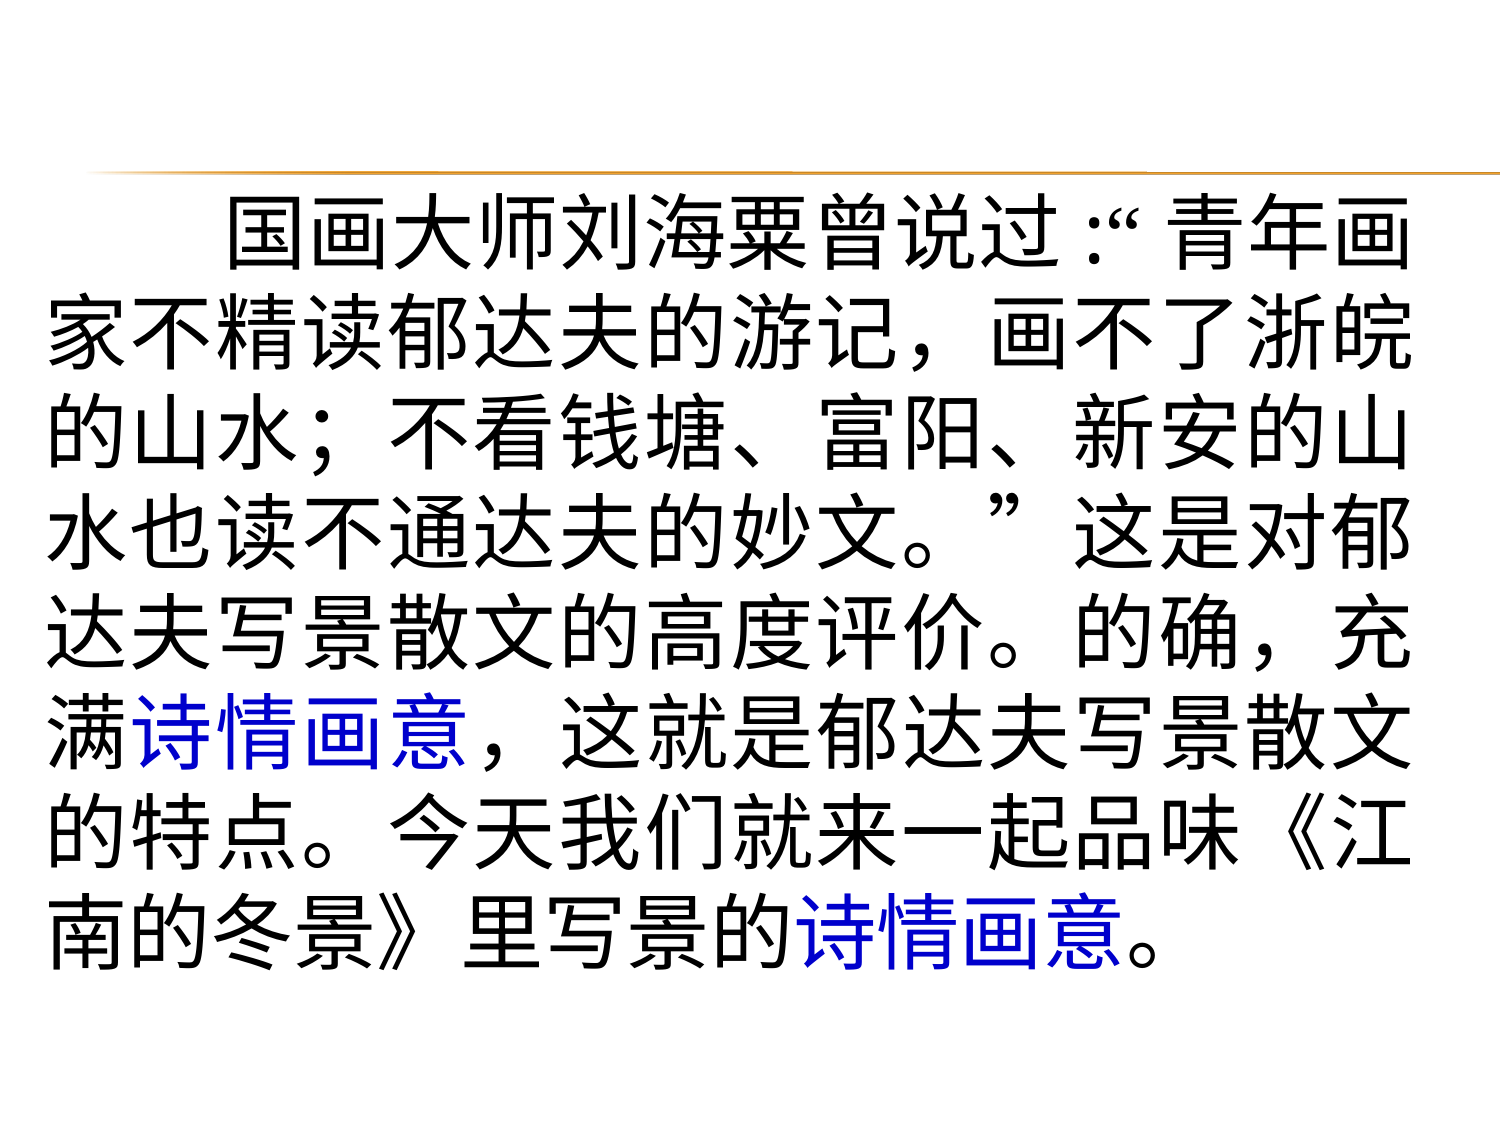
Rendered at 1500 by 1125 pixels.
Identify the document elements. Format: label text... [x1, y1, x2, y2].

picture [83, 170, 1500, 176]
text_box 国画大师刘海粟曾说过:“青年画家不精读郁达夫的游记，画不了浙皖的山水；不看钱塘、富阳、新安的山水也读不通达夫的妙文。”这是对郁达夫写景散文的高度评价。的确，充满诗情画意，这就是郁达夫写景散文的特点。今天我们就来一起品味《江南的冬景》里写景的诗情画意。 [29, 172, 1430, 1088]
